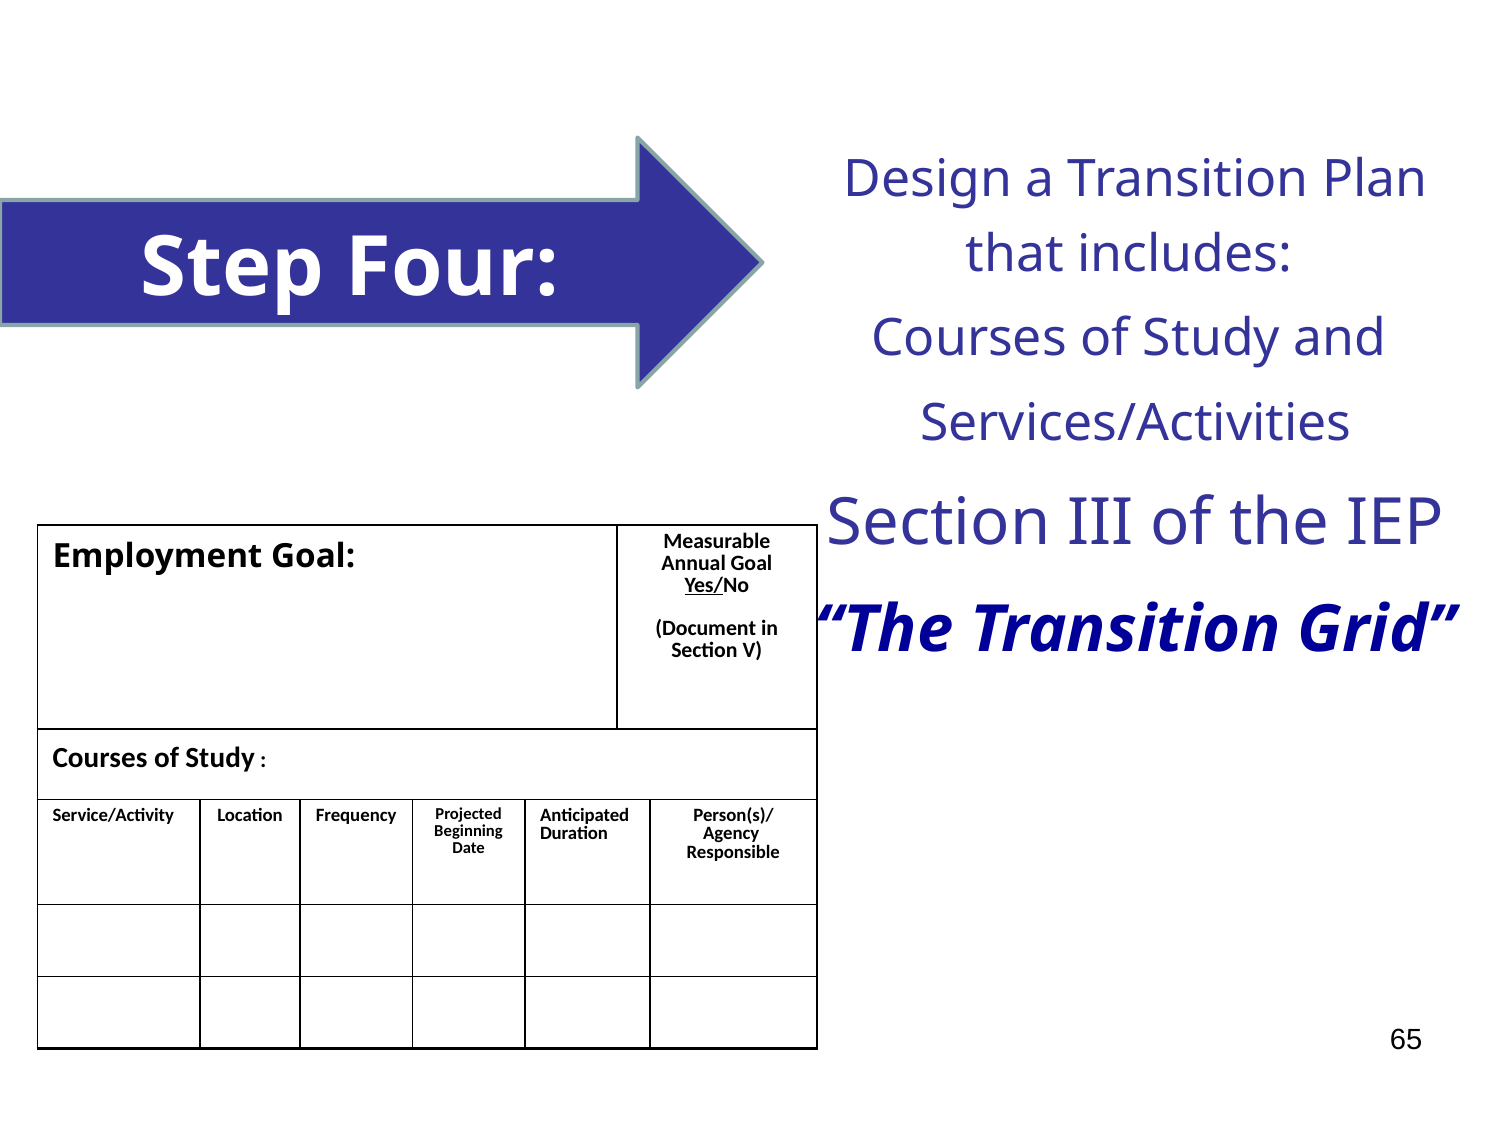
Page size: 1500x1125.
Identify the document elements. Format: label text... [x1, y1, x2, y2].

table_cell Courses of Study : [38, 730, 816, 799]
slide_number 65 [1362, 1012, 1438, 1091]
table_cell [201, 977, 299, 1047]
table_cell [201, 905, 299, 976]
text_box Step Four: [0, 135, 765, 390]
table_cell Location [201, 800, 299, 904]
table_cell [651, 905, 816, 976]
table_cell Person(s)/ Agency Responsible [651, 800, 816, 904]
table_cell [38, 977, 199, 1047]
table_cell [526, 977, 649, 1047]
table_cell [38, 905, 199, 976]
table_header Employment Goal: [38, 526, 616, 728]
table_cell [651, 977, 816, 1047]
table_header Measurable Annual Goal Yes/No (Document in Section V) [618, 526, 816, 728]
table_cell Service/Activity [38, 800, 199, 904]
table_cell Projected Beginning Date [413, 800, 524, 904]
table_cell [413, 977, 524, 1047]
table_cell Anticipated Duration [526, 800, 649, 904]
table_cell [413, 905, 524, 976]
table_cell Frequency [301, 800, 412, 904]
table_cell [301, 905, 412, 976]
table_cell [301, 977, 412, 1047]
table_cell [526, 905, 649, 976]
list Design a Transition Plan that includes: Courses of Study and Services/Activities Section III of the IEP “The Transition Grid” [787, 125, 1475, 750]
